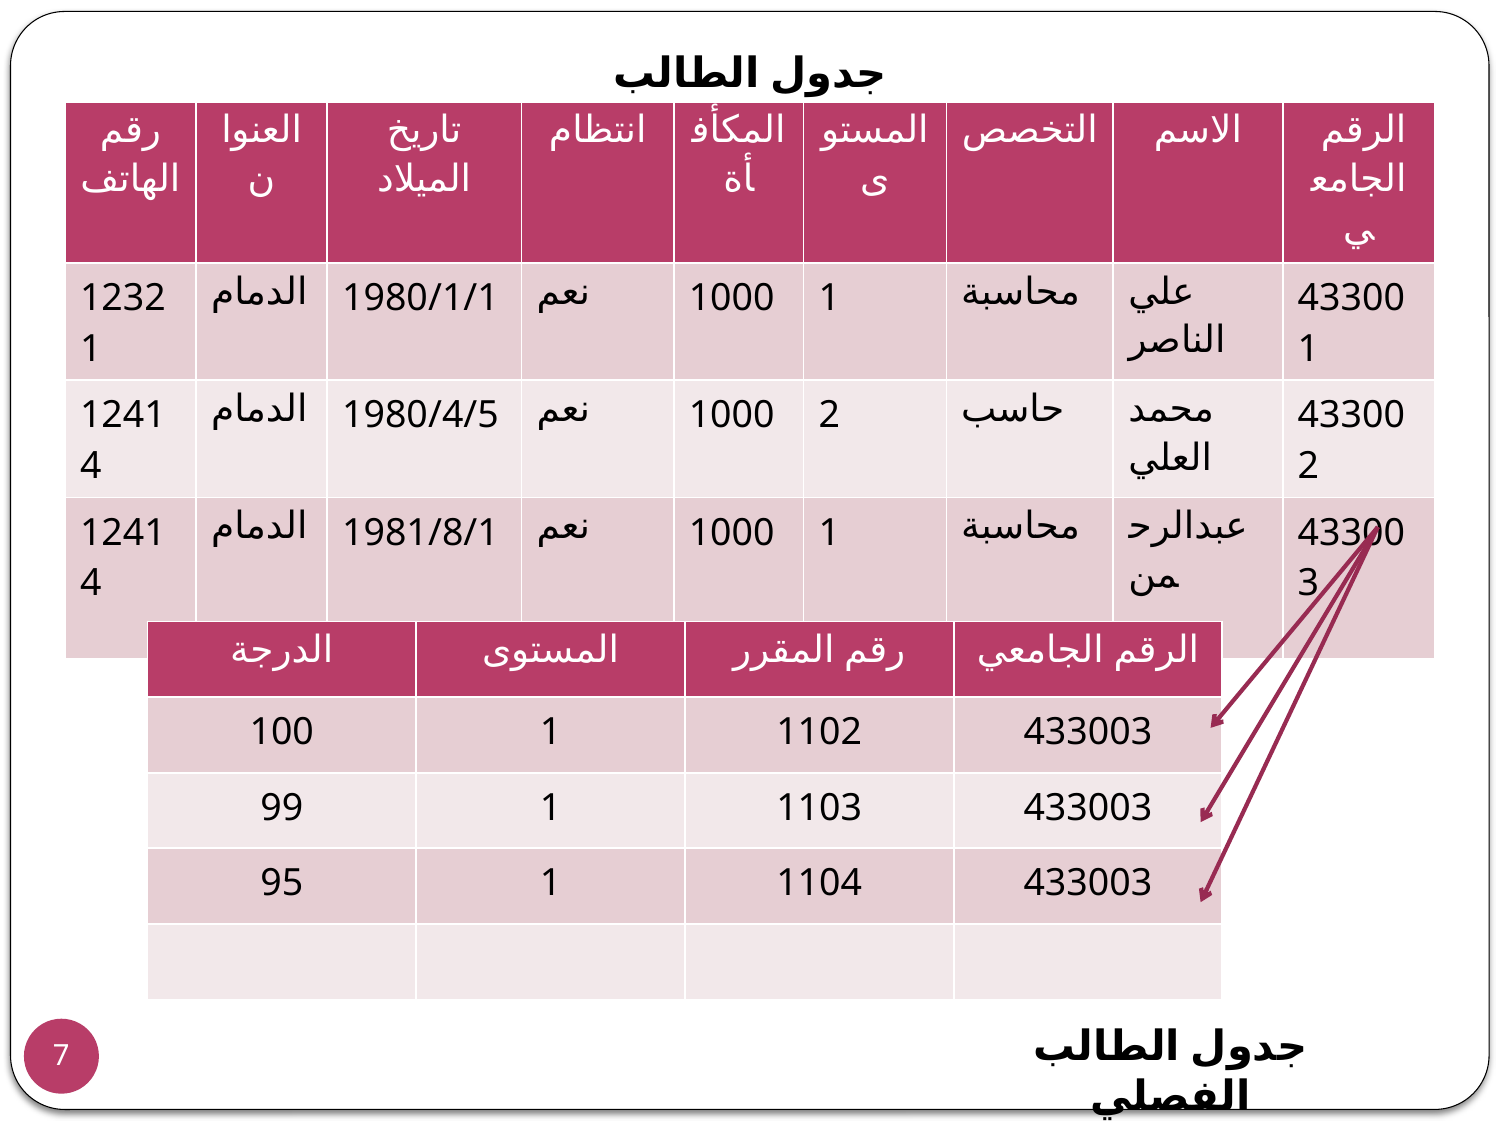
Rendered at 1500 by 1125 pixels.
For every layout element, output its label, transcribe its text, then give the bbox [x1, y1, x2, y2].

table_header العنوان [197, 103, 326, 262]
table_cell 1 [804, 498, 946, 621]
table_cell 1000 [675, 498, 803, 621]
table_cell علي الناصر [1114, 264, 1282, 379]
table_cell 433001 [1284, 264, 1434, 379]
table_cell الدمام [197, 381, 326, 497]
table_cell 1 [417, 698, 684, 772]
table_cell نعم [522, 381, 673, 497]
table_header الرقم الجامعي [955, 622, 1193, 696]
table_header الرقم الجامعي [1284, 103, 1434, 262]
table_cell 433003 [1284, 498, 1434, 658]
table_header تاريخ الميلاد [328, 103, 521, 262]
table_header المستوى [417, 622, 684, 696]
table_header التخصص [947, 103, 1112, 262]
table_header رقم الهاتف [66, 103, 195, 262]
text_box جدول الطالب الفصلي [962, 1011, 1378, 1125]
table_header الدرجة [148, 622, 415, 696]
table_cell 433003 [955, 774, 1194, 847]
table_cell محاسبة [947, 498, 1112, 621]
table_cell 433003 [955, 698, 1193, 772]
text_box جدول الطالب [555, 38, 945, 104]
table_cell 100 [148, 698, 415, 772]
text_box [1200, 526, 1378, 903]
table_cell 1 [417, 774, 684, 847]
table_header المكأفأة [675, 104, 803, 262]
table_cell 12414 [66, 381, 195, 497]
table_cell 2 [804, 381, 946, 497]
slide_number 7 [23, 1018, 99, 1094]
table_cell 433002 [1284, 381, 1434, 497]
table_cell [686, 925, 953, 999]
table_cell 12414 [66, 498, 195, 658]
table_cell [955, 925, 1221, 999]
table_cell محمد العلي [1114, 381, 1282, 497]
table_cell نعم [522, 498, 673, 621]
table_cell عبدالرحمن حسن [1114, 498, 1282, 621]
table_cell 1000 [675, 381, 803, 497]
table_cell الدمام [197, 498, 326, 621]
table_cell 1 [804, 264, 946, 379]
table_header رقم المقرر [686, 622, 953, 696]
table_header انتظام [522, 103, 673, 262]
table_cell 12321 [66, 264, 195, 379]
table_cell [148, 925, 415, 999]
table_cell 433003 [955, 849, 1221, 923]
table_cell محاسبة [947, 264, 1112, 379]
table_cell 99 [148, 774, 415, 847]
table_cell 1981/8/1 [328, 498, 521, 621]
table_cell الدمام [197, 264, 326, 379]
table_cell [417, 925, 684, 999]
table_cell 95 [148, 849, 415, 923]
table_header الاسم [1114, 103, 1282, 262]
table_cell 1000 [675, 264, 803, 379]
table_cell 1980/4/5 [328, 381, 521, 497]
table_cell حاسب [947, 381, 1112, 497]
table_cell 1 [417, 849, 684, 923]
table_cell نعم [522, 264, 673, 379]
table_cell 1103 [686, 774, 953, 847]
table_cell 1980/1/1 [328, 264, 521, 379]
table_cell 1102 [686, 698, 953, 772]
table_header المستوى [804, 103, 946, 262]
table_cell 1104 [686, 849, 953, 923]
